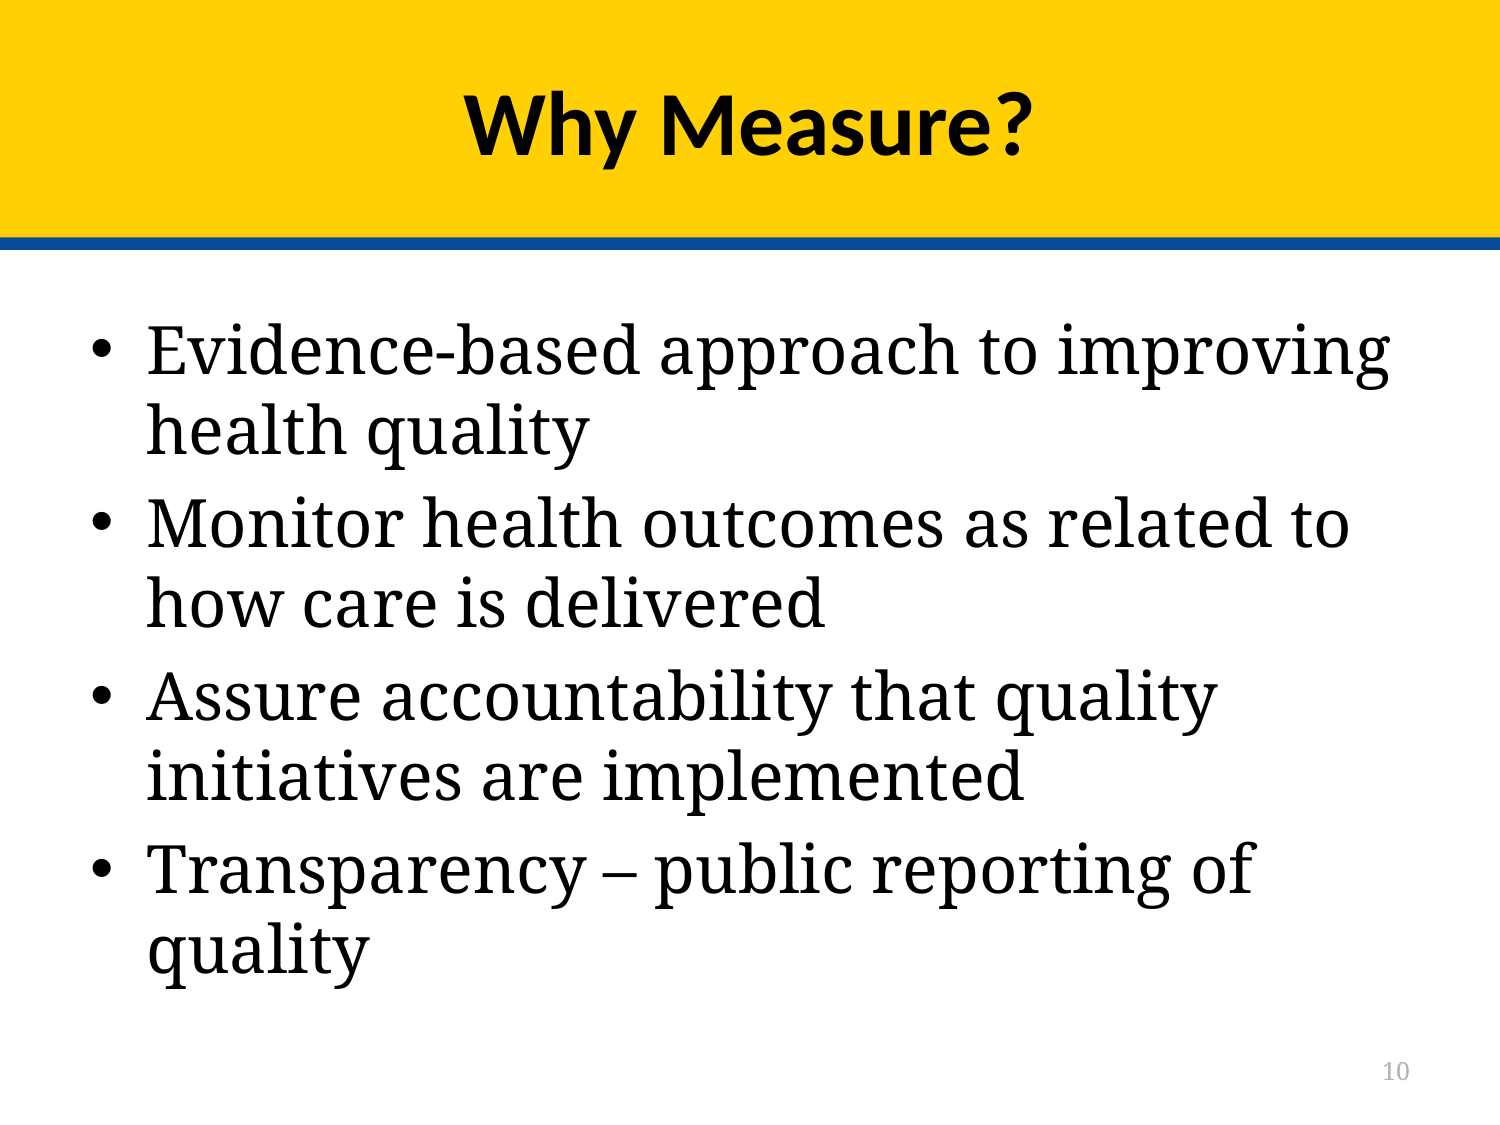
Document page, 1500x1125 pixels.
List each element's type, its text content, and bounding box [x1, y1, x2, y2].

slide_number 10 [1074, 1042, 1425, 1103]
title Why Measure? [0, 0, 1500, 238]
list Evidence-based approach to improving health quality Monitor health outcomes as related to how care is delivered Assure accountability that quality initiatives are implemented Transparency – public reporting of quality [75, 299, 1425, 1005]
